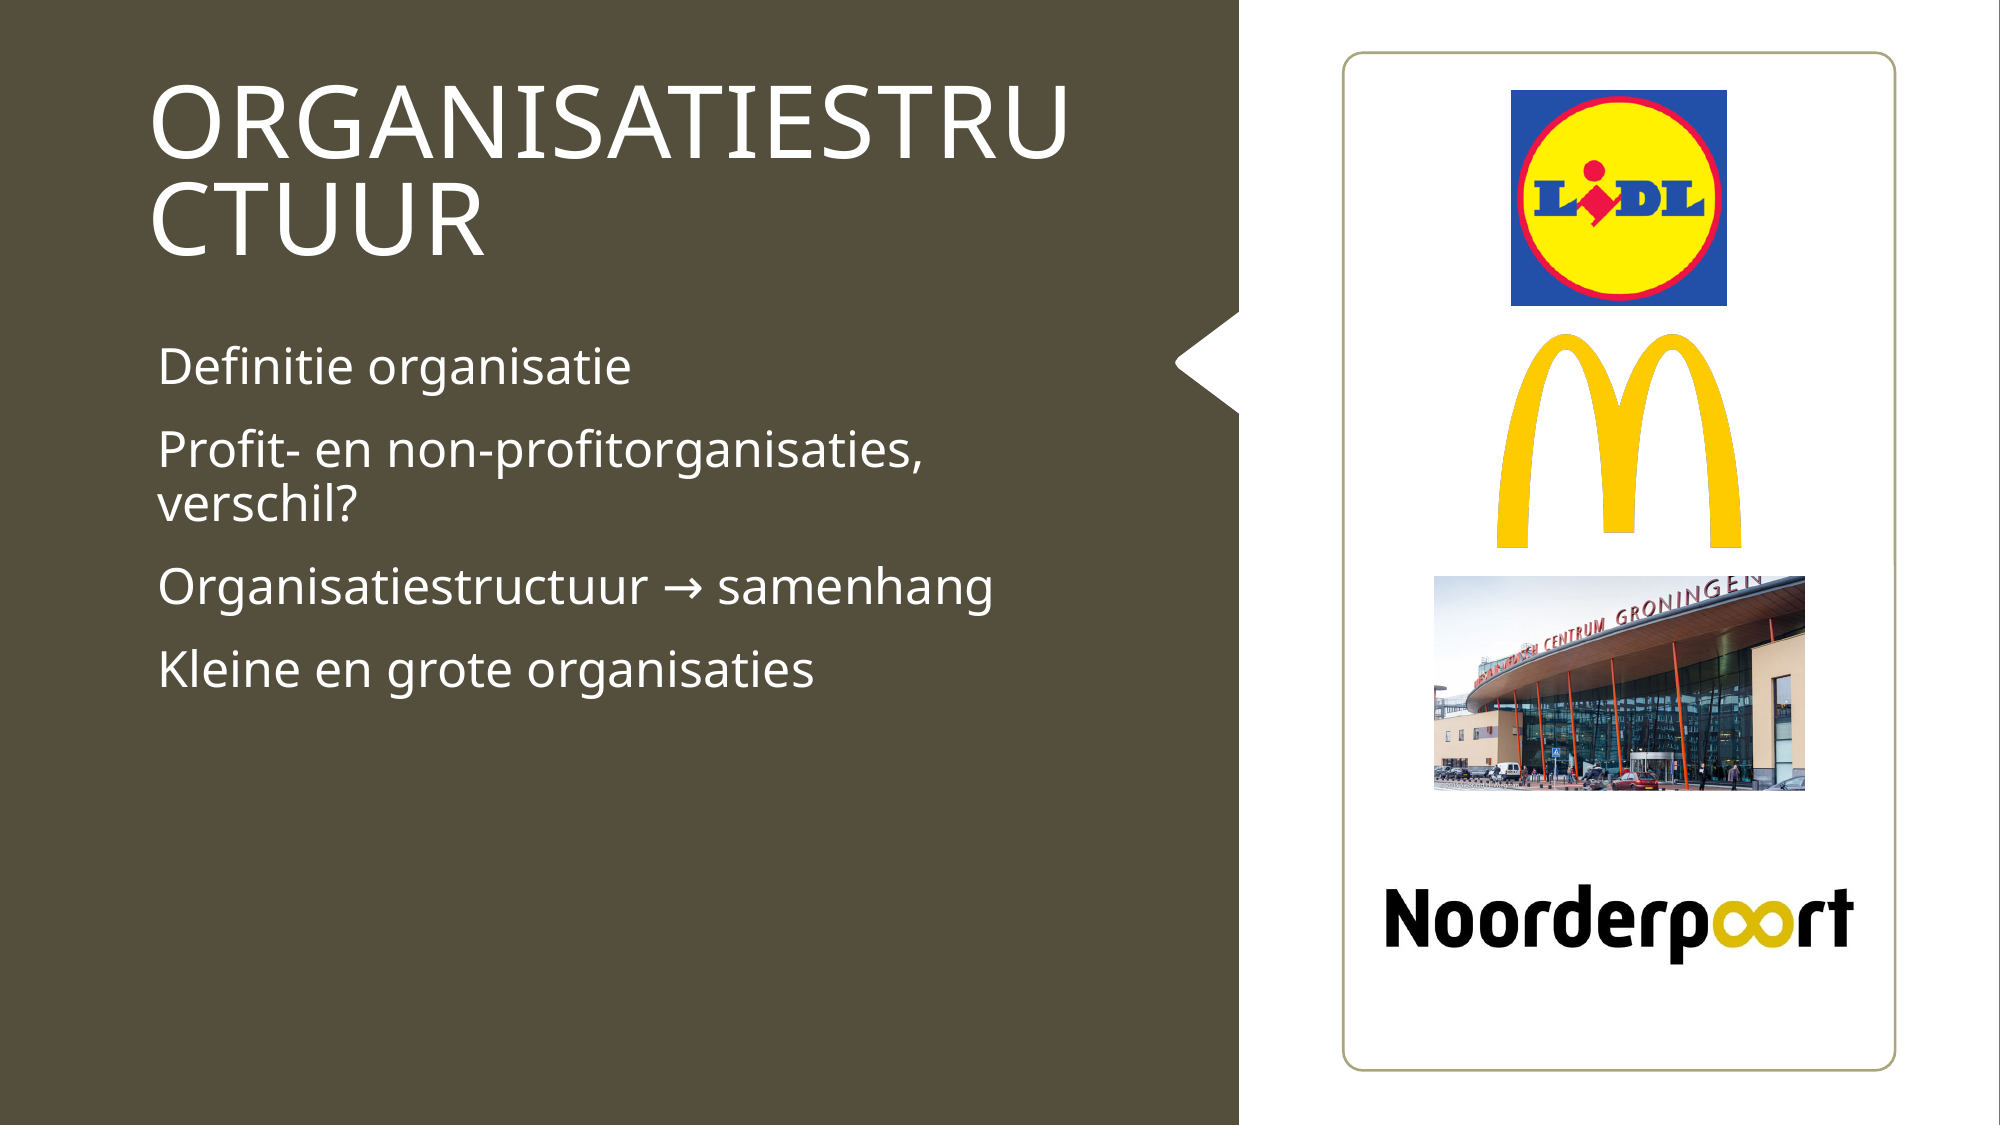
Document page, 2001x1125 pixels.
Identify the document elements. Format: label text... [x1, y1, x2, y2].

picture [1378, 853, 1860, 999]
picture [1496, 333, 1743, 549]
text_box [0, 0, 1241, 1125]
text_box [1177, 0, 2000, 1125]
text_box [1341, 51, 1897, 1072]
picture [1511, 90, 1727, 307]
list Definitie organisatie Profit- en non-profitorganisaties, verschil? Organisatiestructuur → samenhang Kleine en grote organisaties [134, 333, 1132, 953]
title Organisatiestructuur [132, 73, 1134, 283]
picture [1434, 575, 1805, 791]
